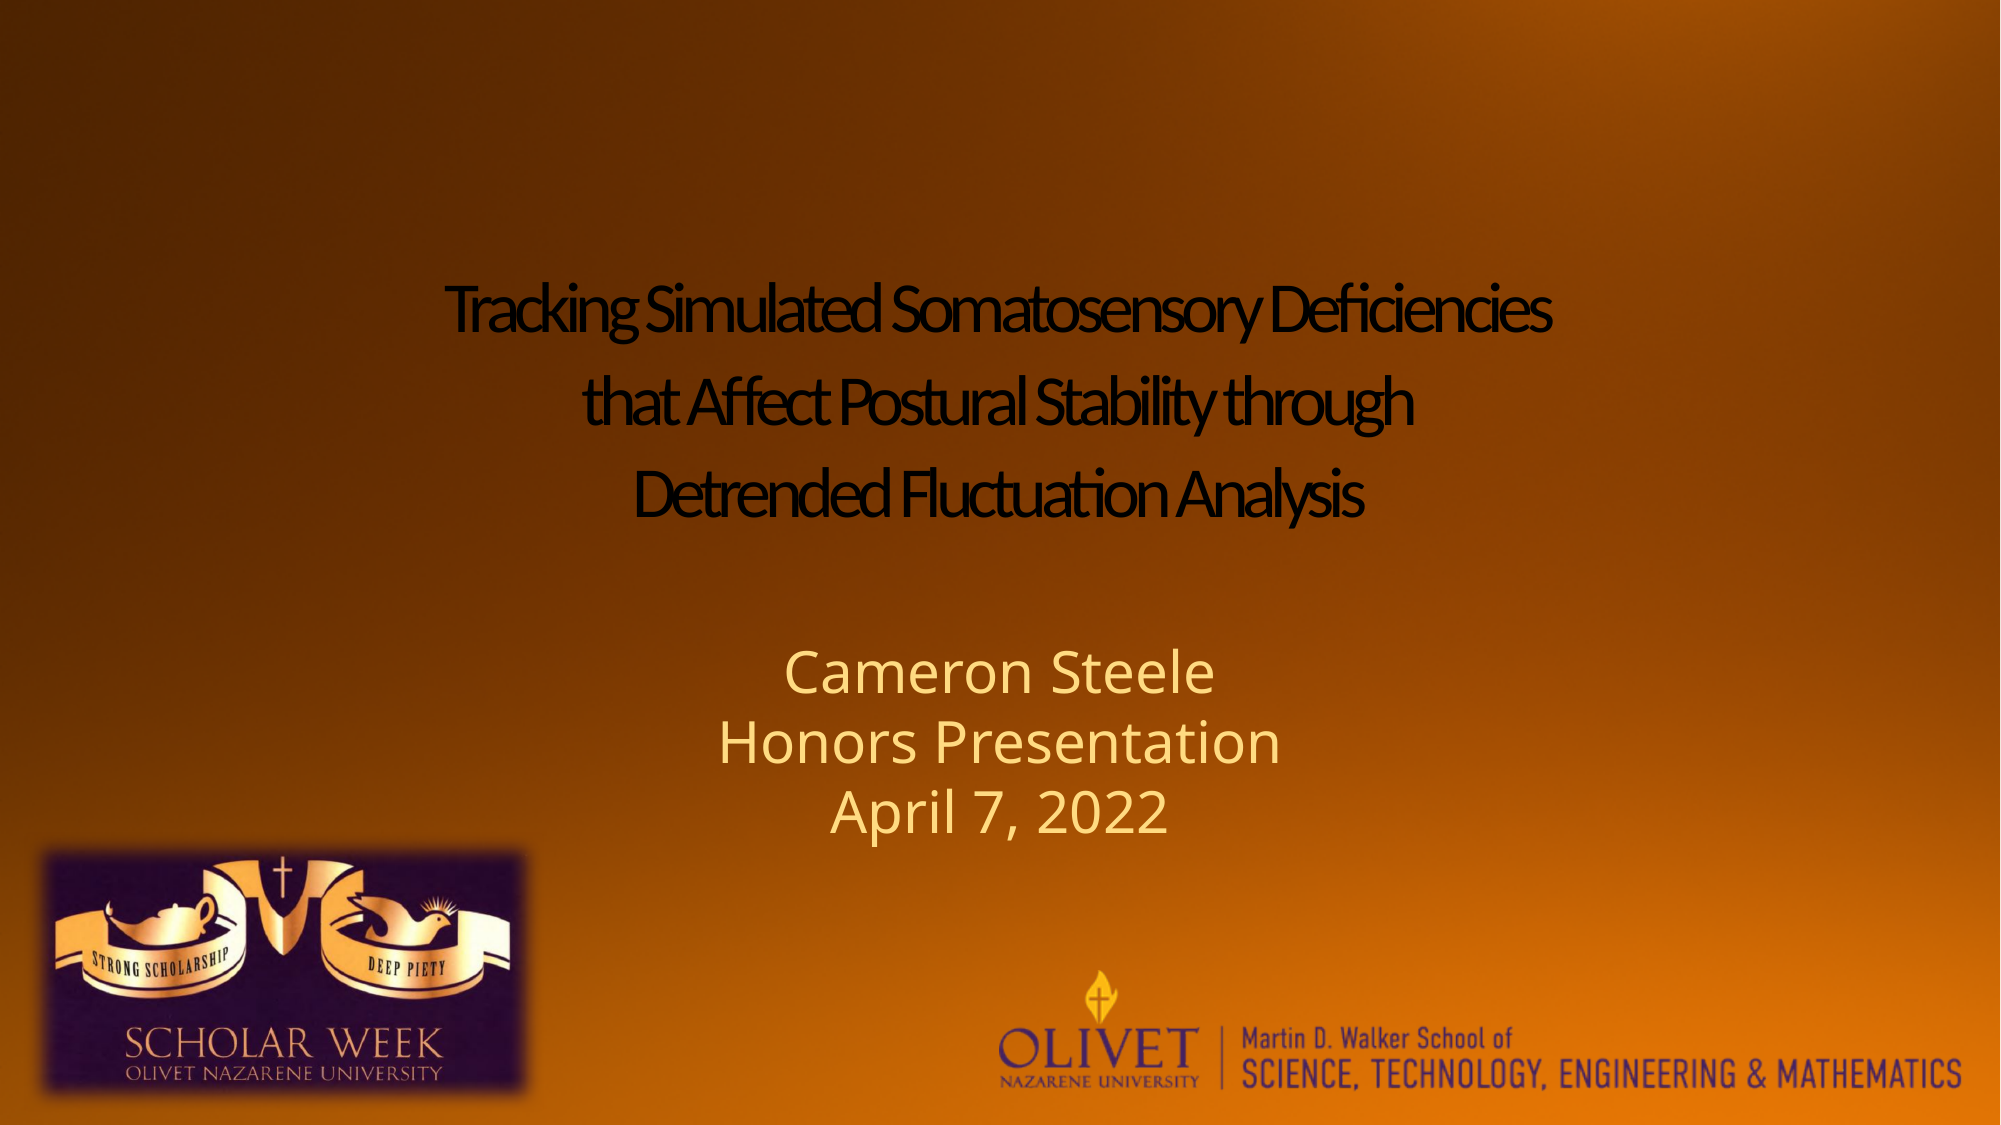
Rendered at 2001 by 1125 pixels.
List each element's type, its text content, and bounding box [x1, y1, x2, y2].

picture [0, 0, 2001, 1125]
title Tracking Simulated Somatosensory Deficiencies that Affect Postural Stability through Detrended Fluctuation Analysis [249, 247, 1750, 628]
text_box Cameron Steele Honors Presentation April 7, 2022 [656, 628, 1344, 853]
